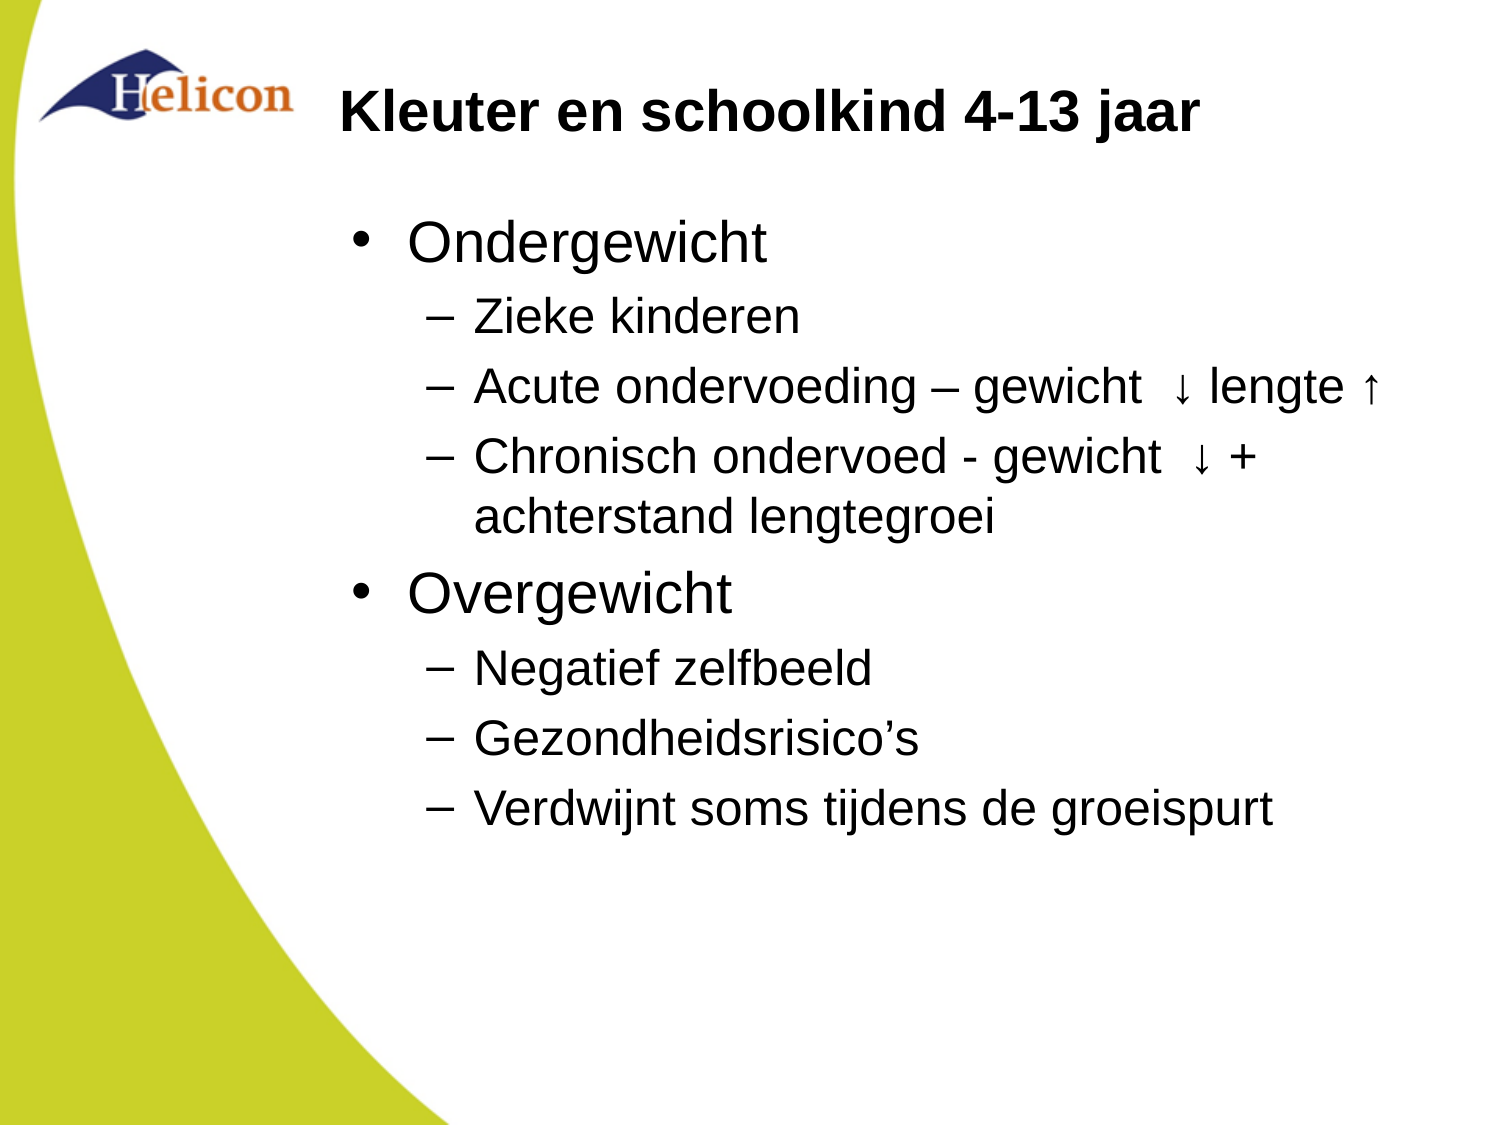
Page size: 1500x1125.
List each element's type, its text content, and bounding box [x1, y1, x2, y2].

title Kleuter en schoolkind 4-13 jaar [324, 54, 1415, 161]
picture [0, 0, 1500, 1125]
list Ondergewicht Zieke kinderen Acute ondervoeding – gewicht ↓ lengte ↑ Chronisch ondervoed - gewicht ↓ + achterstand lengtegroei Overgewicht Negatief zelfbeeld Gezondheidsrisico’s Verdwijnt soms tijdens de groeispurt [336, 196, 1425, 1005]
